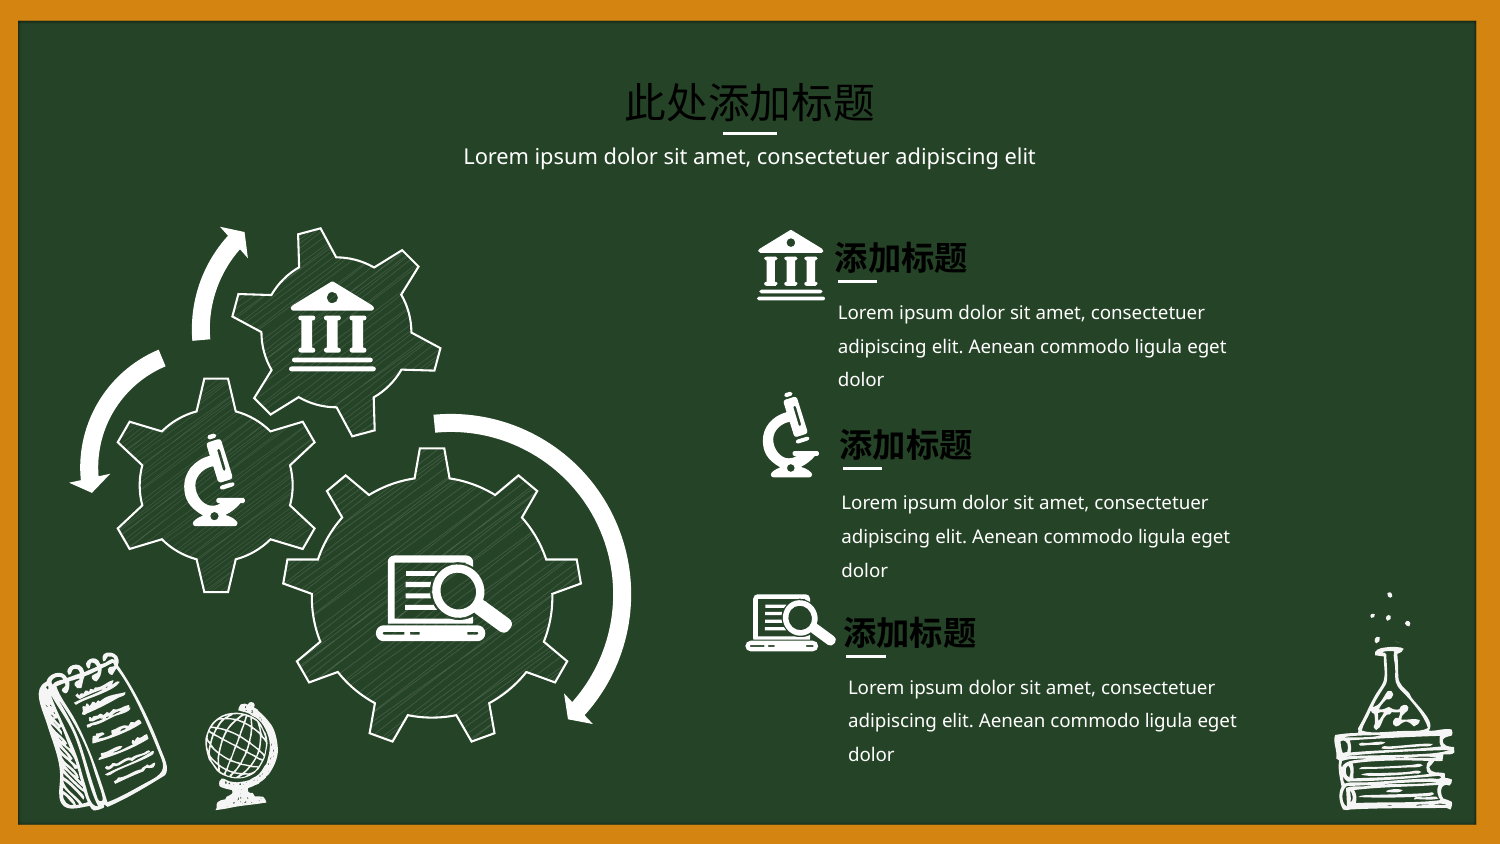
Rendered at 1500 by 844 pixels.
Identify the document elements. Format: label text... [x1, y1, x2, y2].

text_box [282, 447, 583, 743]
text_box [298, 315, 316, 353]
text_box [745, 594, 837, 652]
text_box Lorem ipsum dolor sit amet, consectetuer adipiscing elit. Aenean commodo ligula eget dolor [833, 656, 1282, 773]
text_box [292, 357, 373, 363]
text_box [764, 256, 778, 286]
text_box 此处添加标题 [609, 69, 891, 135]
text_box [375, 555, 513, 642]
text_box [433, 413, 632, 725]
text_box Lorem ipsum dolor sit amet, consectetuer adipiscing elit. Aenean commodo ligula eget dolor [826, 472, 1276, 589]
text_box [756, 296, 825, 301]
text_box 添加标题 [824, 416, 988, 472]
text_box [762, 391, 819, 478]
text_box [349, 315, 367, 353]
text_box [758, 230, 824, 253]
text_box [116, 377, 316, 594]
text_box [289, 366, 376, 372]
text_box Lorem ipsum dolor sit amet, consectetuer adipiscing elit [448, 135, 1052, 177]
text_box [804, 256, 818, 286]
text_box [69, 349, 166, 493]
text_box [191, 226, 248, 341]
text_box [323, 315, 341, 353]
text_box [184, 433, 245, 527]
text_box [290, 281, 374, 311]
text_box 添加标题 [828, 604, 992, 660]
picture [0, 0, 1500, 844]
text_box [231, 227, 442, 438]
text_box 添加标题 [820, 230, 983, 285]
text_box Lorem ipsum dolor sit amet, consectetuer adipiscing elit. Aenean commodo ligula eget dolor [823, 282, 1272, 398]
text_box [784, 256, 798, 286]
text_box [759, 289, 823, 294]
